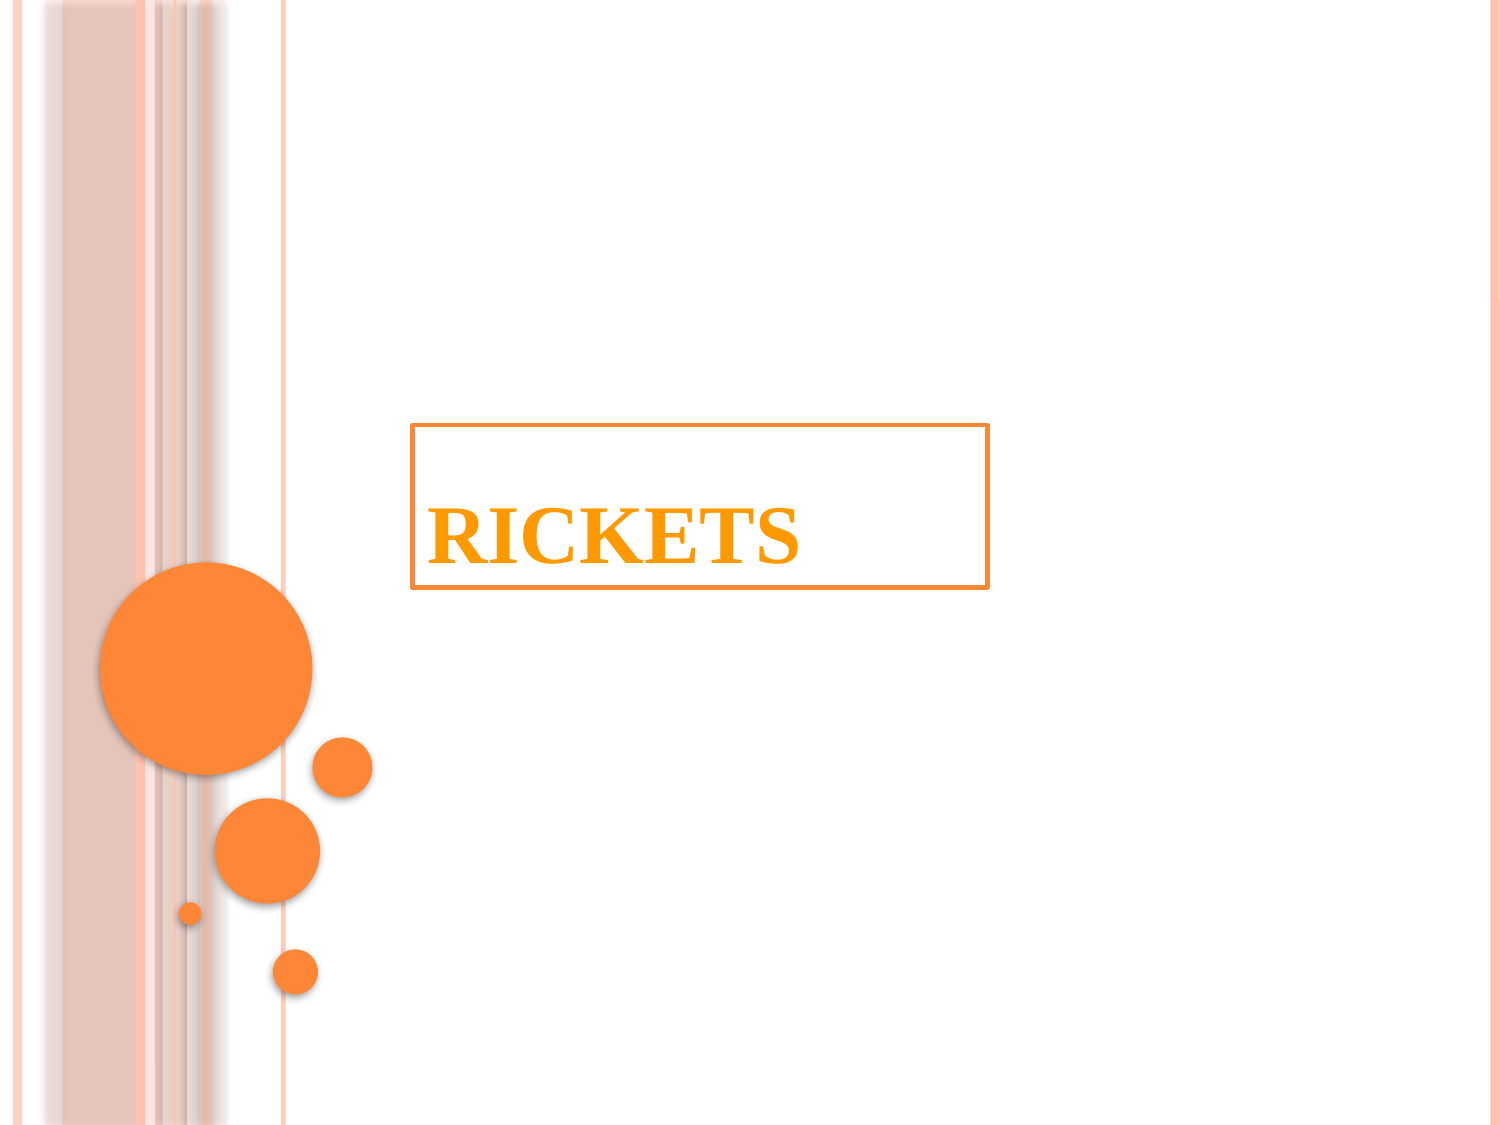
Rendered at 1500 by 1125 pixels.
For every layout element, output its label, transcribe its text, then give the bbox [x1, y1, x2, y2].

title Rickets [410, 423, 990, 590]
